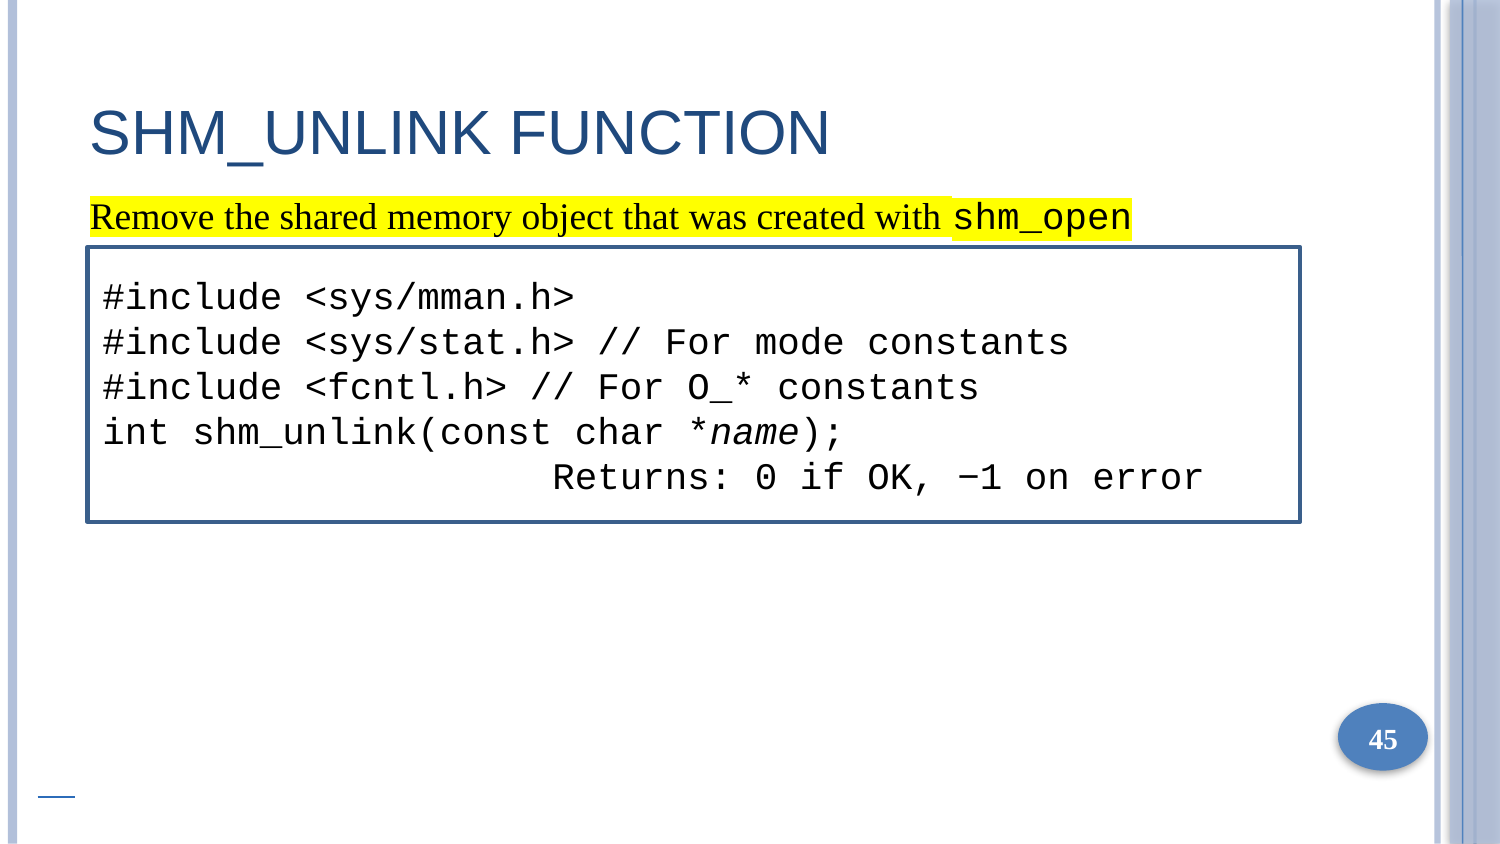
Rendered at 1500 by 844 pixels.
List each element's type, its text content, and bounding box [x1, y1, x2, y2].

text_box Remove the shared memory object that was created with shm_open [75, 184, 1300, 335]
title SHM_UNLINK Function [75, 33, 1300, 175]
text_box #include <sys/mman.h> #include <sys/stat.h> // For mode constants #include <fcntl.h> // For O_* constants int shm_unlink(const char *name); Returns: 0 if OK, −1 on error [85, 245, 1302, 524]
slide_number 45 [1333, 705, 1434, 770]
